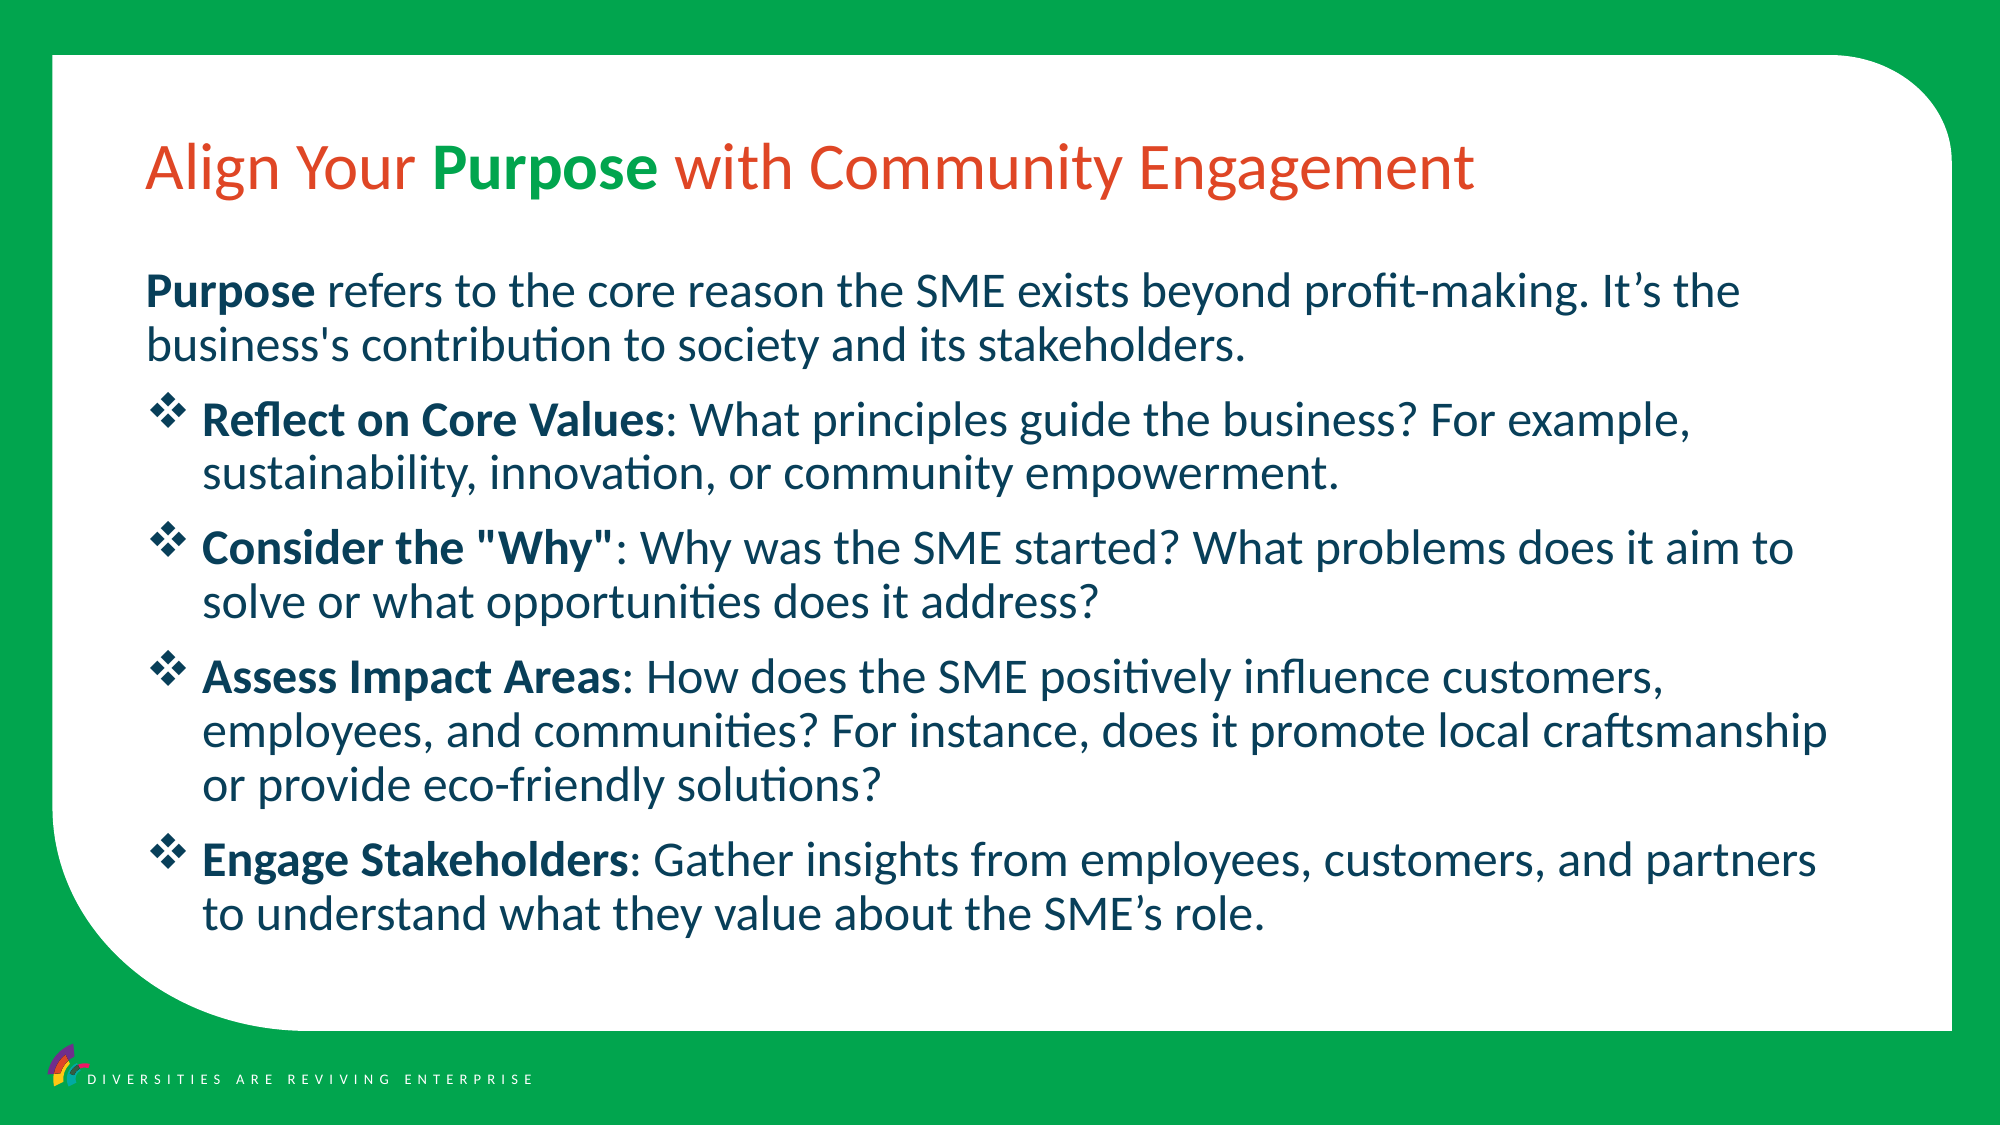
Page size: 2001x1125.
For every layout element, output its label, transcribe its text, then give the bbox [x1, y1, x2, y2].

list Align Your Purpose with Community Engagement [130, 124, 1869, 257]
list Purpose refers to the core reason the SME exists beyond profit-making. It’s the business's contribution to society and its stakeholders. Reflect on Core Values: What principles guide the business? For example, sustainability, innovation, or community empowerment. Consider the "Why": Why was the SME started? What problems does it aim to solve or what opportunities does it address? Assess Impact Areas: How does the SME positively influence customers, employees, and communities? For instance, does it promote local craftsmanship or provide eco-friendly solutions? Engage Stakeholders: Gather insights from employees, customers, and partners to understand what they value about the SME’s role. [130, 257, 1869, 889]
